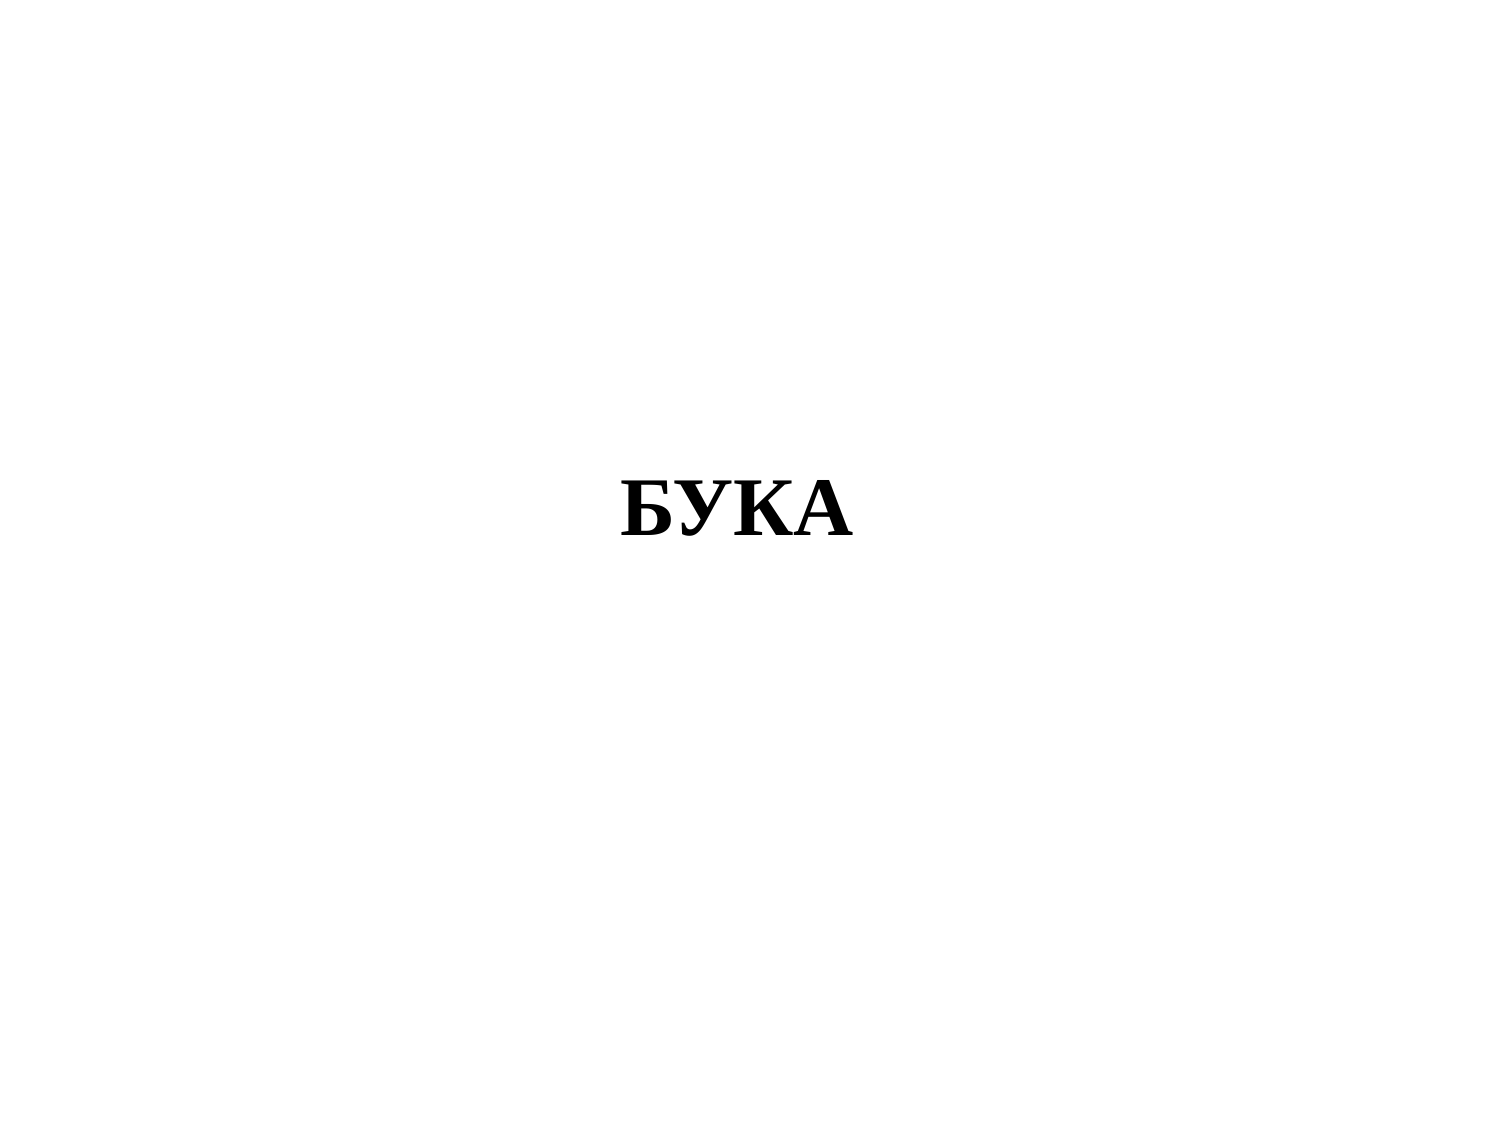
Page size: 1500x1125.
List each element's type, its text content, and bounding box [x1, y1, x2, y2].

text_box БУКА [212, 445, 1263, 560]
